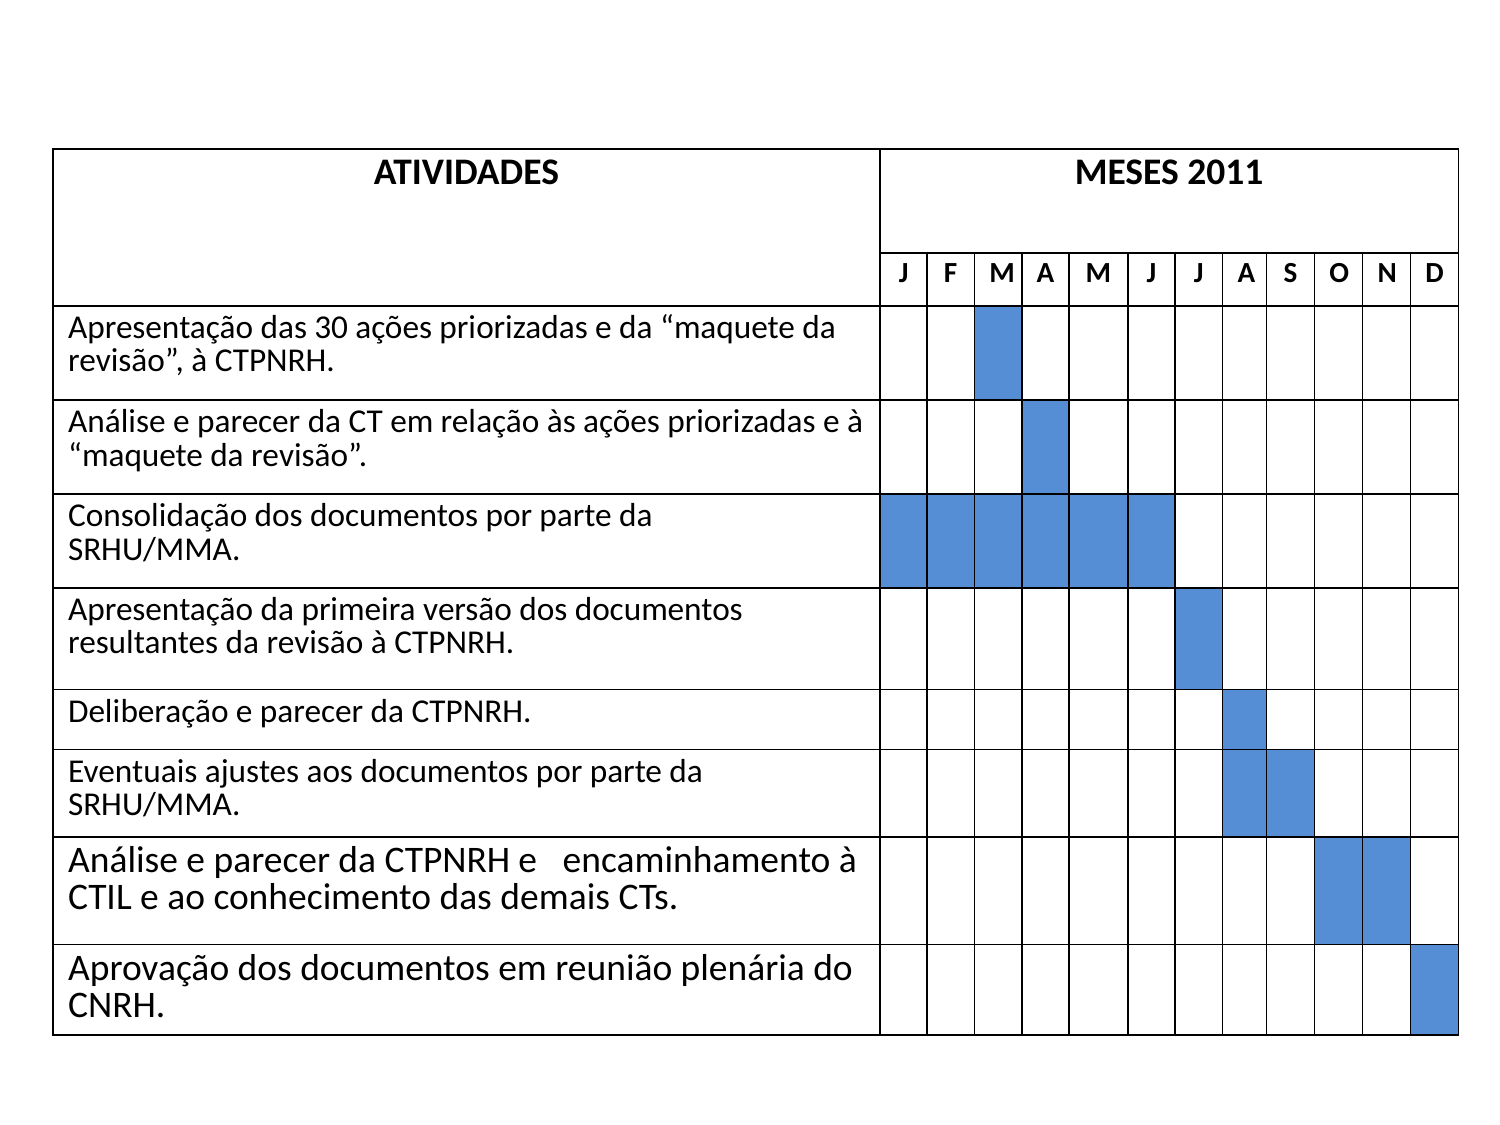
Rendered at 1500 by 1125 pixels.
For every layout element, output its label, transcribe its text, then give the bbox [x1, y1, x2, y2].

table_cell [1129, 945, 1174, 1034]
table_cell [1363, 589, 1410, 689]
table_cell A [1023, 254, 1068, 305]
table_cell D [1411, 254, 1458, 305]
table_cell [1363, 750, 1410, 836]
table_cell [1223, 690, 1266, 749]
table_cell [1023, 838, 1068, 944]
table_cell [1411, 750, 1458, 836]
table_cell [1176, 589, 1222, 689]
table_cell [975, 495, 1021, 587]
table_cell [881, 589, 926, 689]
table_cell [881, 495, 926, 587]
table_cell Deliberação e parecer da CTPNRH. [54, 690, 879, 749]
table_cell [1129, 750, 1174, 836]
table_cell [1070, 401, 1127, 493]
table_cell [1070, 495, 1127, 587]
table_cell F [928, 254, 974, 305]
table_cell [1411, 401, 1458, 493]
table_cell Análise e parecer da CT em relação às ações priorizadas e à “maquete da revisão”. [54, 401, 879, 493]
table_cell [928, 495, 974, 587]
table_cell O [1315, 254, 1362, 305]
table_cell [1023, 495, 1068, 587]
table_cell [1023, 307, 1068, 399]
table_cell [928, 690, 974, 749]
table_cell [1363, 307, 1410, 399]
table_cell [975, 838, 1021, 944]
table_cell [1176, 838, 1222, 944]
table_cell [1223, 307, 1266, 399]
table_cell [928, 750, 974, 836]
table_cell J [1129, 254, 1174, 305]
table_cell [1223, 750, 1266, 836]
table_cell [1070, 750, 1127, 836]
table_cell [881, 401, 926, 493]
table_cell S [1267, 254, 1314, 305]
table_cell J [1176, 254, 1222, 305]
table_cell [1411, 838, 1458, 944]
table_cell [1023, 750, 1068, 836]
table_cell [1315, 307, 1362, 399]
table_cell [1315, 690, 1362, 749]
table_cell [975, 307, 1021, 399]
table_cell [1129, 838, 1174, 944]
table_cell [975, 690, 1021, 749]
table_cell [1070, 945, 1127, 1034]
table_cell [881, 750, 926, 836]
table_cell [1363, 495, 1410, 587]
table_cell Análise e parecer da CTPNRH e encaminhamento à CTIL e ao conhecimento das demais CTs. [54, 838, 879, 944]
table_cell [1411, 495, 1458, 587]
table_cell [1129, 495, 1174, 587]
table_cell [1223, 495, 1266, 587]
table_cell [1176, 401, 1222, 493]
table_cell M [1070, 254, 1127, 305]
table_cell [1315, 838, 1362, 944]
table_cell [1315, 589, 1362, 689]
table_cell M [975, 254, 1021, 305]
table_cell [1176, 750, 1222, 836]
table_cell N [1363, 254, 1410, 305]
table_cell [1363, 945, 1410, 1034]
table_cell [1070, 838, 1127, 944]
table_cell [1176, 307, 1222, 399]
table_cell [1267, 750, 1314, 836]
table_cell [1129, 307, 1174, 399]
table_cell [1070, 690, 1127, 749]
table_cell [1315, 495, 1362, 587]
table_cell [1363, 401, 1410, 493]
table_cell [881, 690, 926, 749]
table_cell [975, 945, 1021, 1034]
table_cell [1267, 495, 1314, 587]
table_cell [975, 750, 1021, 836]
table_cell [1267, 307, 1314, 399]
table_cell [1023, 589, 1068, 689]
table_cell [1315, 945, 1362, 1034]
table_cell Eventuais ajustes aos documentos por parte da SRHU/MMA. [54, 750, 879, 836]
table_cell [1176, 690, 1222, 749]
table_cell [1223, 945, 1266, 1034]
table_cell [1363, 838, 1410, 944]
table_cell [1023, 945, 1068, 1034]
table_cell [1267, 401, 1314, 493]
table_cell [928, 945, 974, 1034]
table_cell [975, 401, 1021, 493]
table_cell [1267, 690, 1314, 749]
table_cell [1023, 401, 1068, 493]
table_cell [1070, 307, 1127, 399]
table_cell [1223, 589, 1266, 689]
table_cell [928, 401, 974, 493]
table_cell [928, 838, 974, 944]
table_cell J [881, 254, 926, 305]
table_cell [1129, 401, 1174, 493]
table_cell [1176, 495, 1222, 587]
table_cell [1411, 945, 1458, 1034]
table_cell A [1223, 254, 1266, 305]
table_header ATIVIDADES [54, 150, 879, 305]
table_cell [1411, 307, 1458, 399]
table_cell [1267, 945, 1314, 1034]
table_cell [1223, 401, 1266, 493]
table_cell [1267, 589, 1314, 689]
table_cell [1176, 945, 1222, 1034]
table_cell [881, 838, 926, 944]
table_cell [928, 307, 974, 399]
table_header MESES 2011 [881, 150, 1458, 252]
table_cell [1129, 690, 1174, 749]
table_cell [1315, 401, 1362, 493]
table_cell [928, 589, 974, 689]
table_cell [1129, 589, 1174, 689]
table_cell Aprovação dos documentos em reunião plenária do CNRH. [54, 945, 879, 1034]
table_cell [1223, 838, 1266, 944]
table_cell [881, 307, 926, 399]
table_cell [1411, 589, 1458, 689]
table_cell [975, 589, 1021, 689]
table_cell [1411, 690, 1458, 749]
table_cell [1023, 690, 1068, 749]
table_cell Consolidação dos documentos por parte da SRHU/MMA. [54, 495, 879, 587]
table_cell Apresentação das 30 ações priorizadas e da “maquete da revisão”, à CTPNRH. [54, 307, 879, 399]
table_cell [1070, 589, 1127, 689]
table_cell [1315, 750, 1362, 836]
table_cell Apresentação da primeira versão dos documentos resultantes da revisão à CTPNRH. [54, 589, 879, 689]
table_cell [1267, 838, 1314, 944]
table_cell [881, 945, 926, 1034]
table_cell [1363, 690, 1410, 749]
